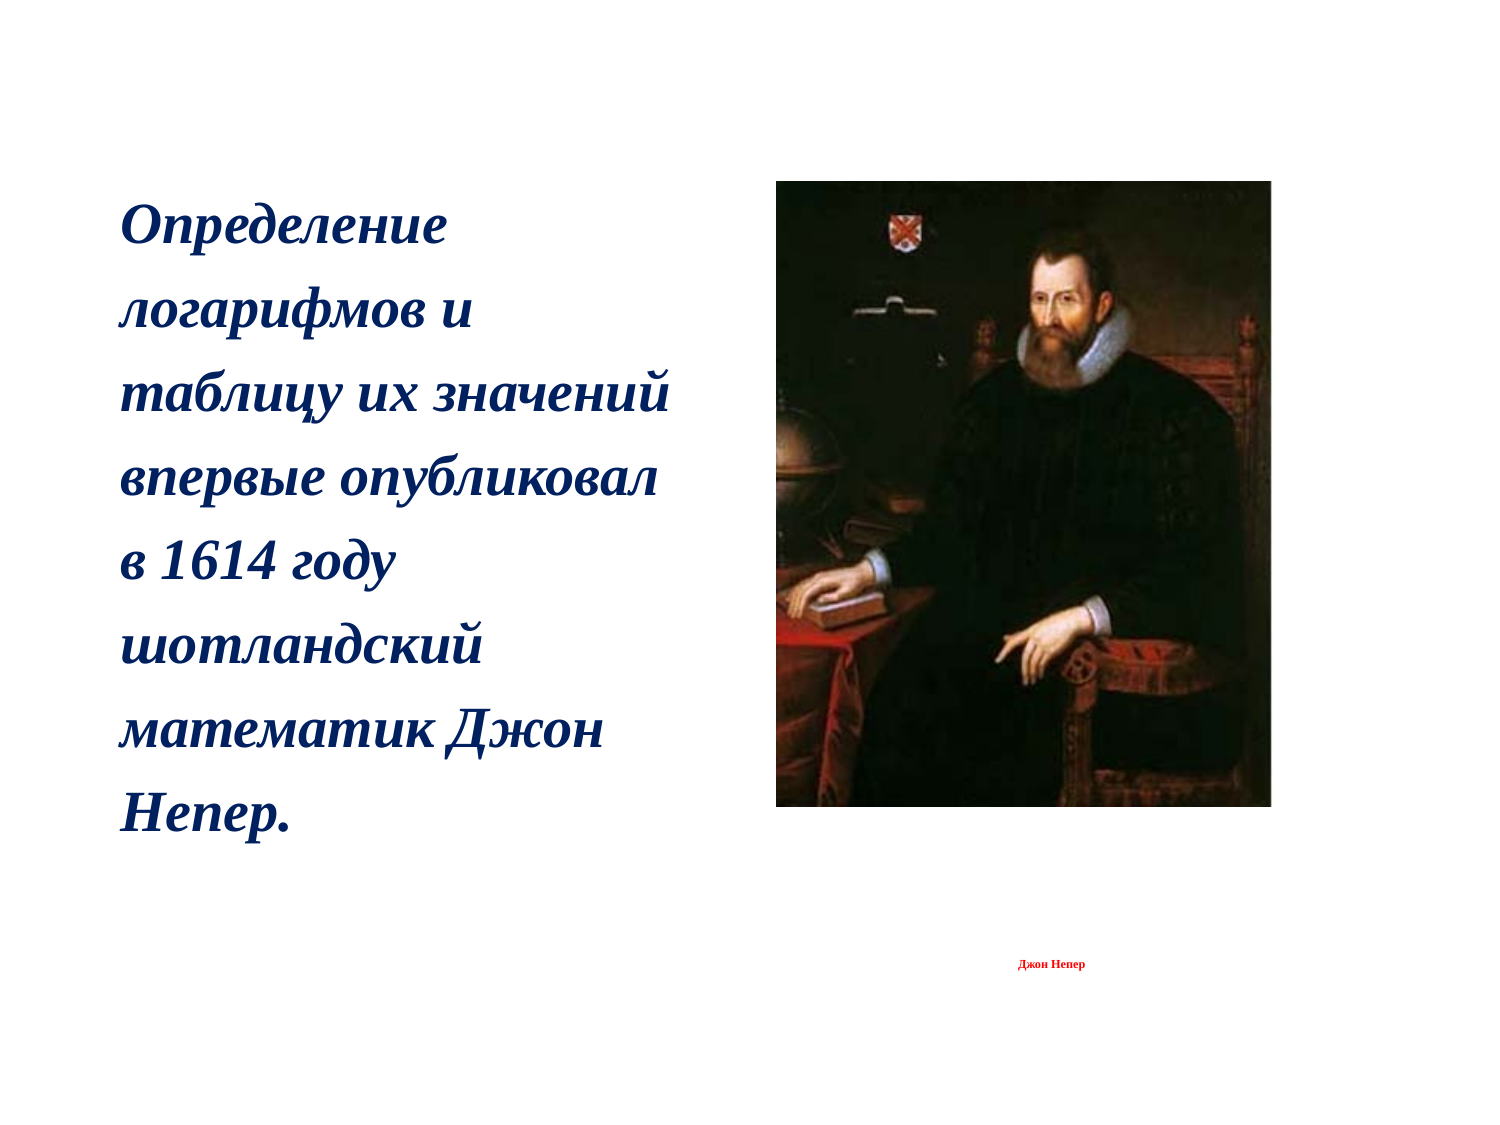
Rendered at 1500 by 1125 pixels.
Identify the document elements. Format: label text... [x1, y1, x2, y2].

list Определение логарифмов и таблицу их значений впервые опубликовал в 1614 году шотландский математик Джон Непер. [105, 164, 715, 926]
title Джон Непер [679, 867, 1428, 998]
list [776, 180, 1273, 807]
